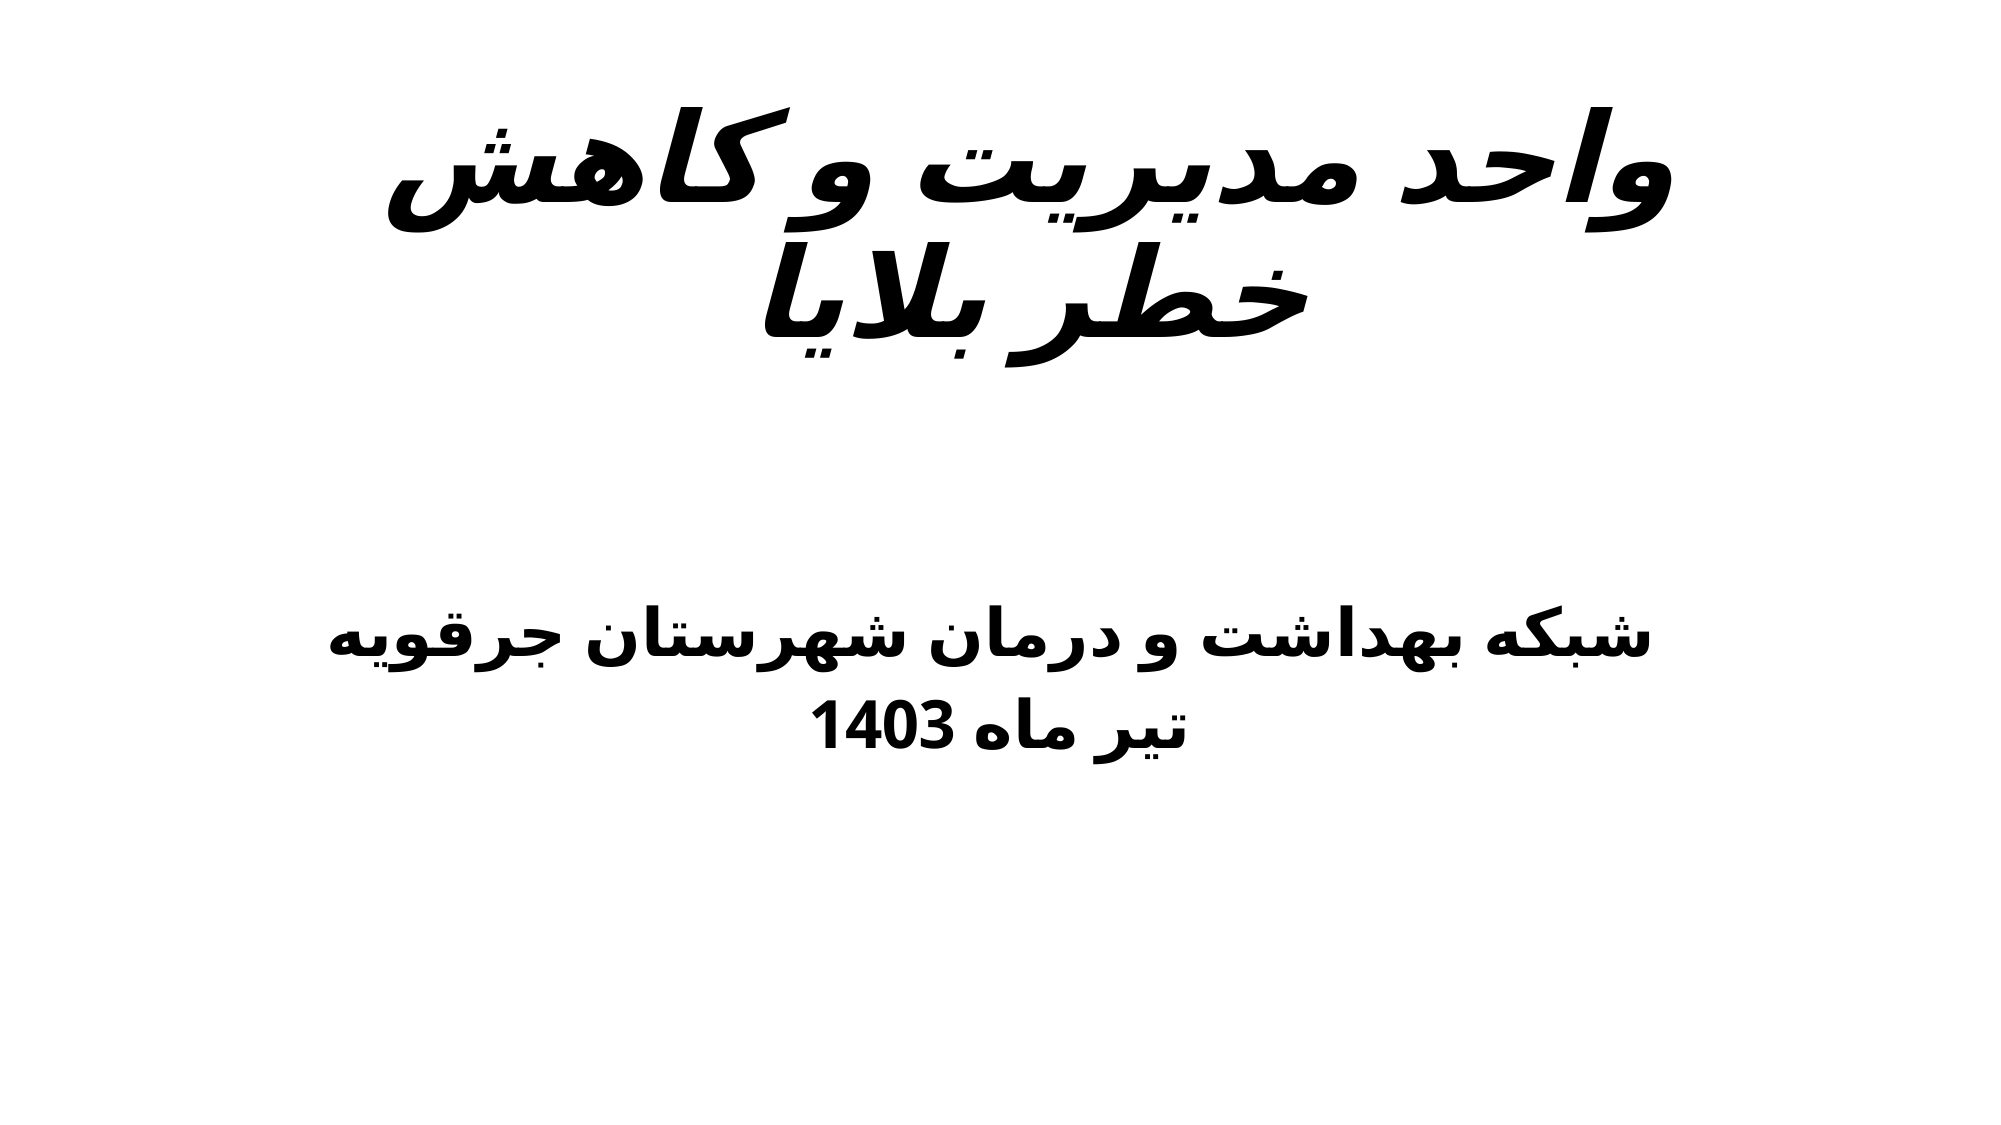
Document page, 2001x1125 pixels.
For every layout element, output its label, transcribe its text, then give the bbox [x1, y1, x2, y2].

title واحد مدیریت و کاهش خطر بلایا [279, 130, 1780, 522]
subtitle شبکه بهداشت و درمان شهرستان جرقویه تیر ماه 1403 [249, 590, 1750, 863]
